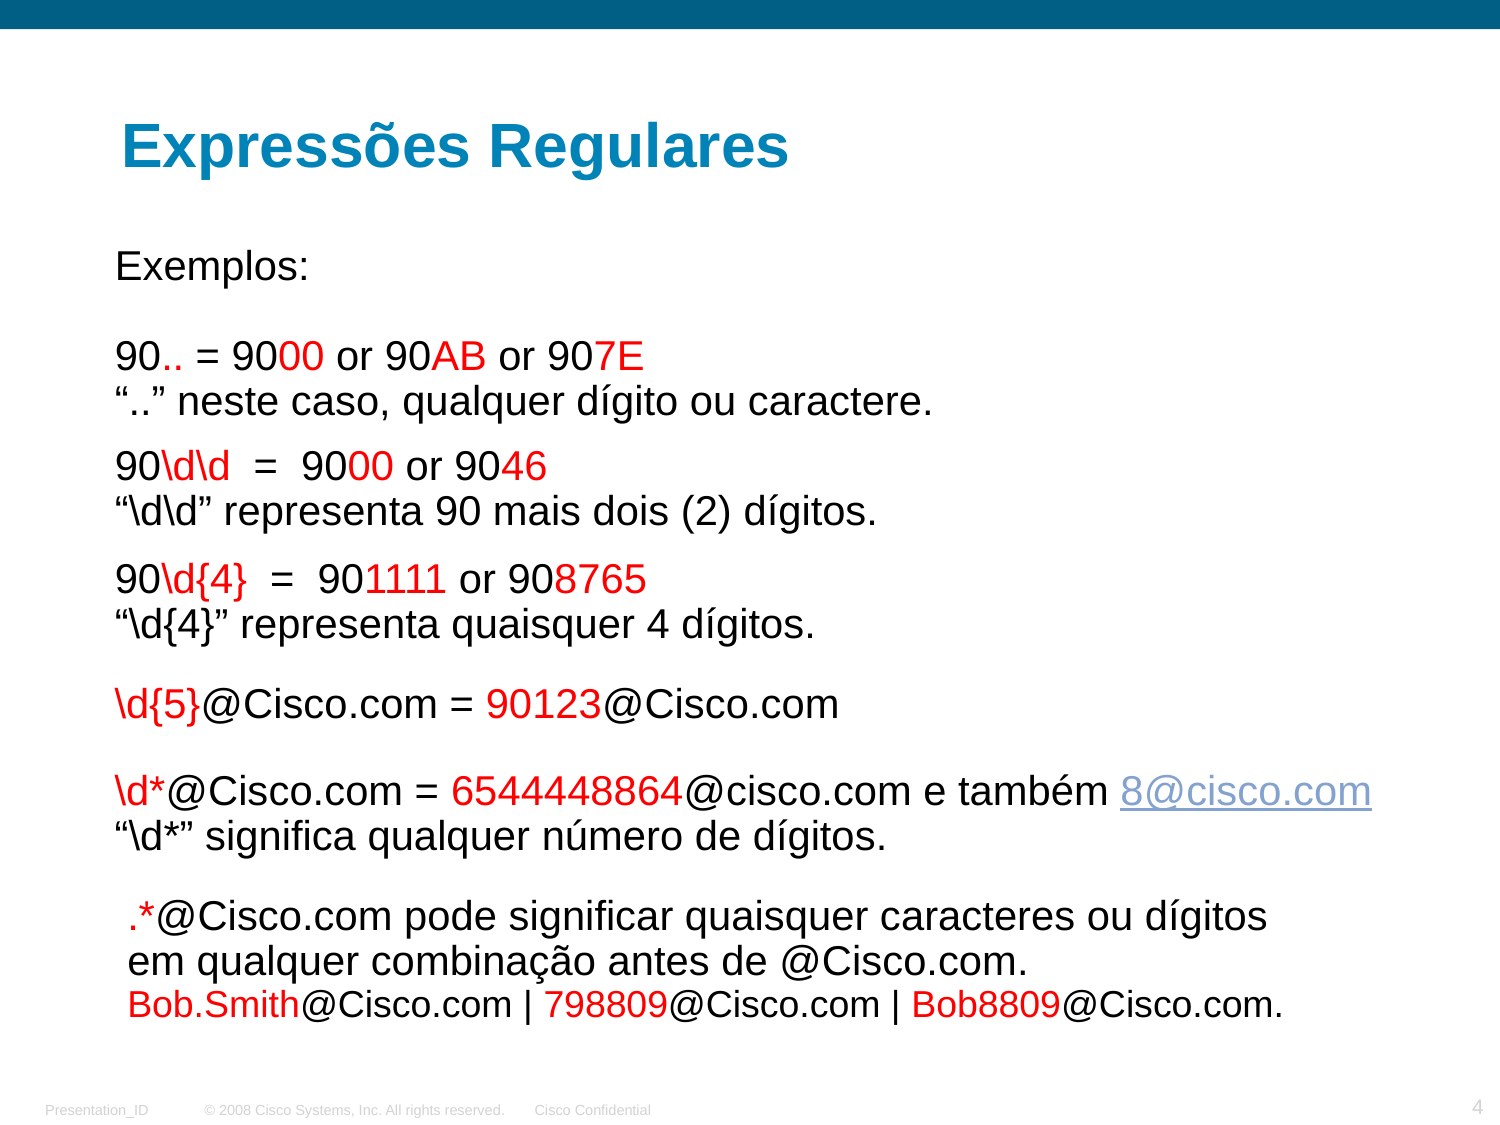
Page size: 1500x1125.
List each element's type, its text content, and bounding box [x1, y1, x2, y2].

text_box 90\d\d = 9000 or 9046 “\d\d” representa 90 mais dois (2) dígitos. [99, 437, 1338, 543]
text_box 90\d{4} = 901111 or 908765 “\d{4}” representa quaisquer 4 dígitos. [99, 549, 1338, 655]
text_box \d*@Cisco.com = 6544448864@cisco.com e também 8@cisco.com “\d*” significa qualquer número de dígitos. [99, 762, 1438, 868]
text_box Exemplos: 90.. = 9000 or 90AB or 907E “..” neste caso, qualquer dígito ou caractere. [99, 237, 1338, 433]
text_box \d{5}@Cisco.com = 90123@Cisco.com [99, 674, 1438, 735]
text_box .*@Cisco.com pode significar quaisquer caracteres ou dígitos em qualquer combinação antes de @Cisco.com. Bob.Smith@Cisco.com | 798809@Cisco.com | Bob8809@Cisco.com. [112, 887, 1350, 1033]
title Expressões Regulares [107, 49, 1444, 188]
